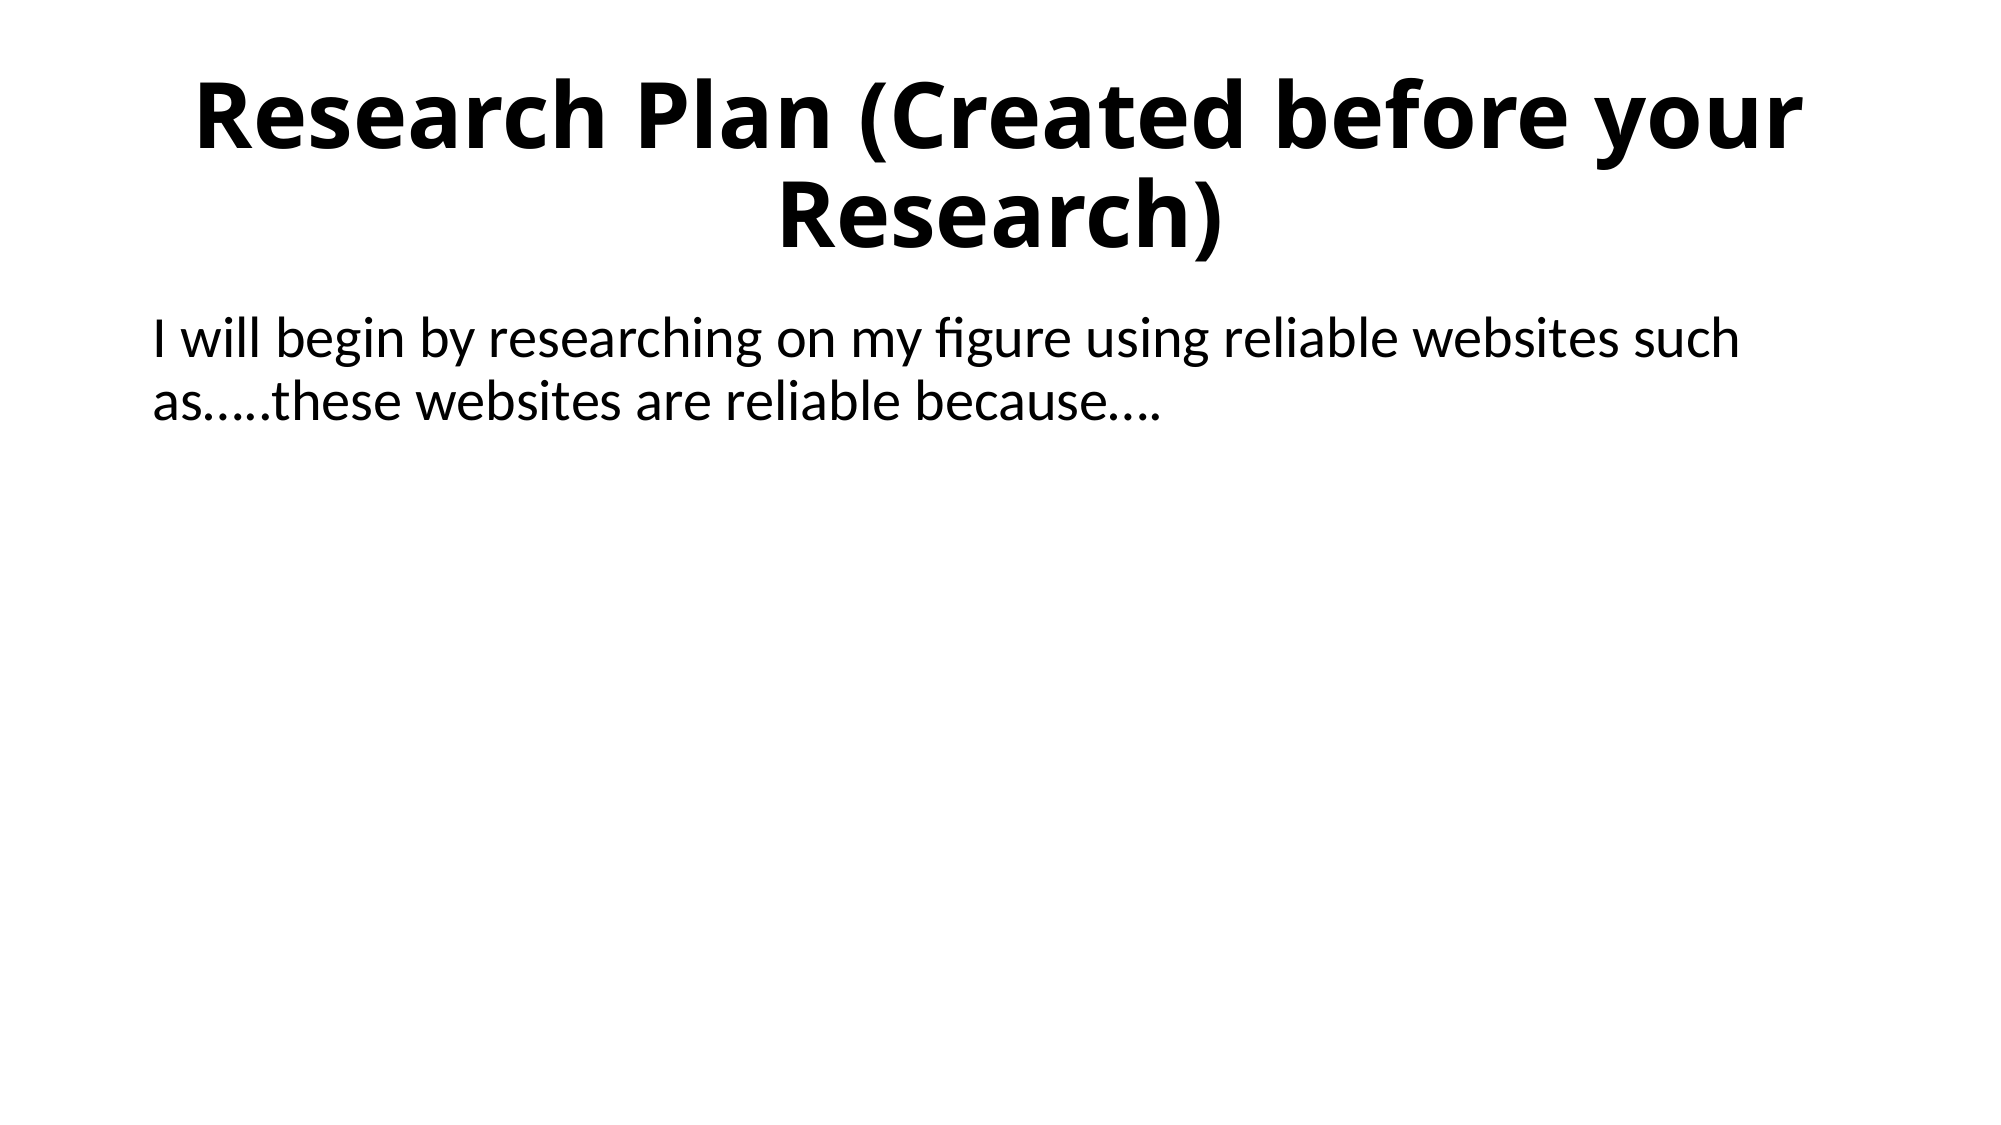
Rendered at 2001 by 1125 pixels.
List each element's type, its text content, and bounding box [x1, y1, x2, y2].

list I will begin by researching on my figure using reliable websites such as…..these websites are reliable because…. [137, 299, 1863, 1014]
title Research Plan (Created before your Research) [137, 59, 1863, 278]
